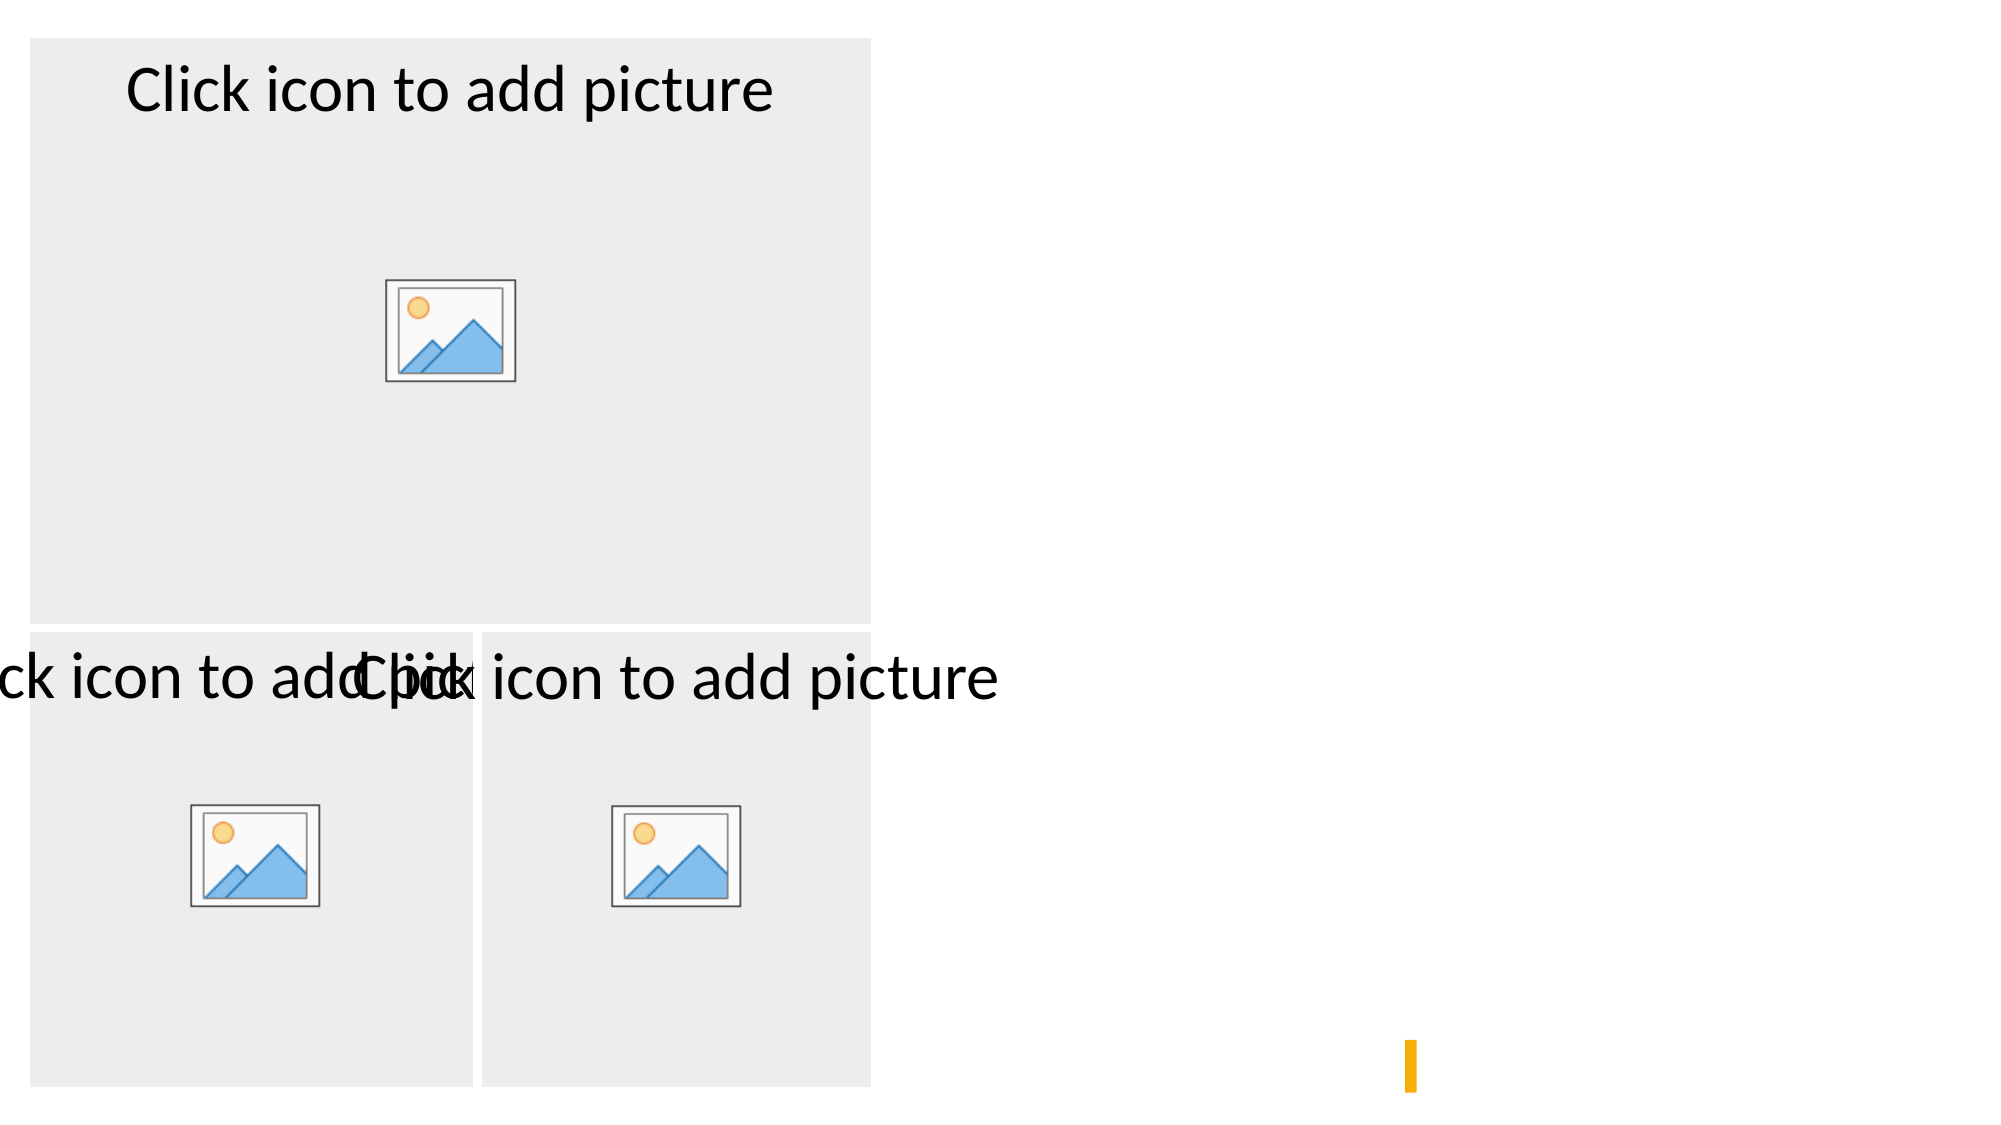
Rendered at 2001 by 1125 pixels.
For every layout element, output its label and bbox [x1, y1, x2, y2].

picture [29, 37, 872, 1088]
picture [1403, 1035, 1416, 1101]
